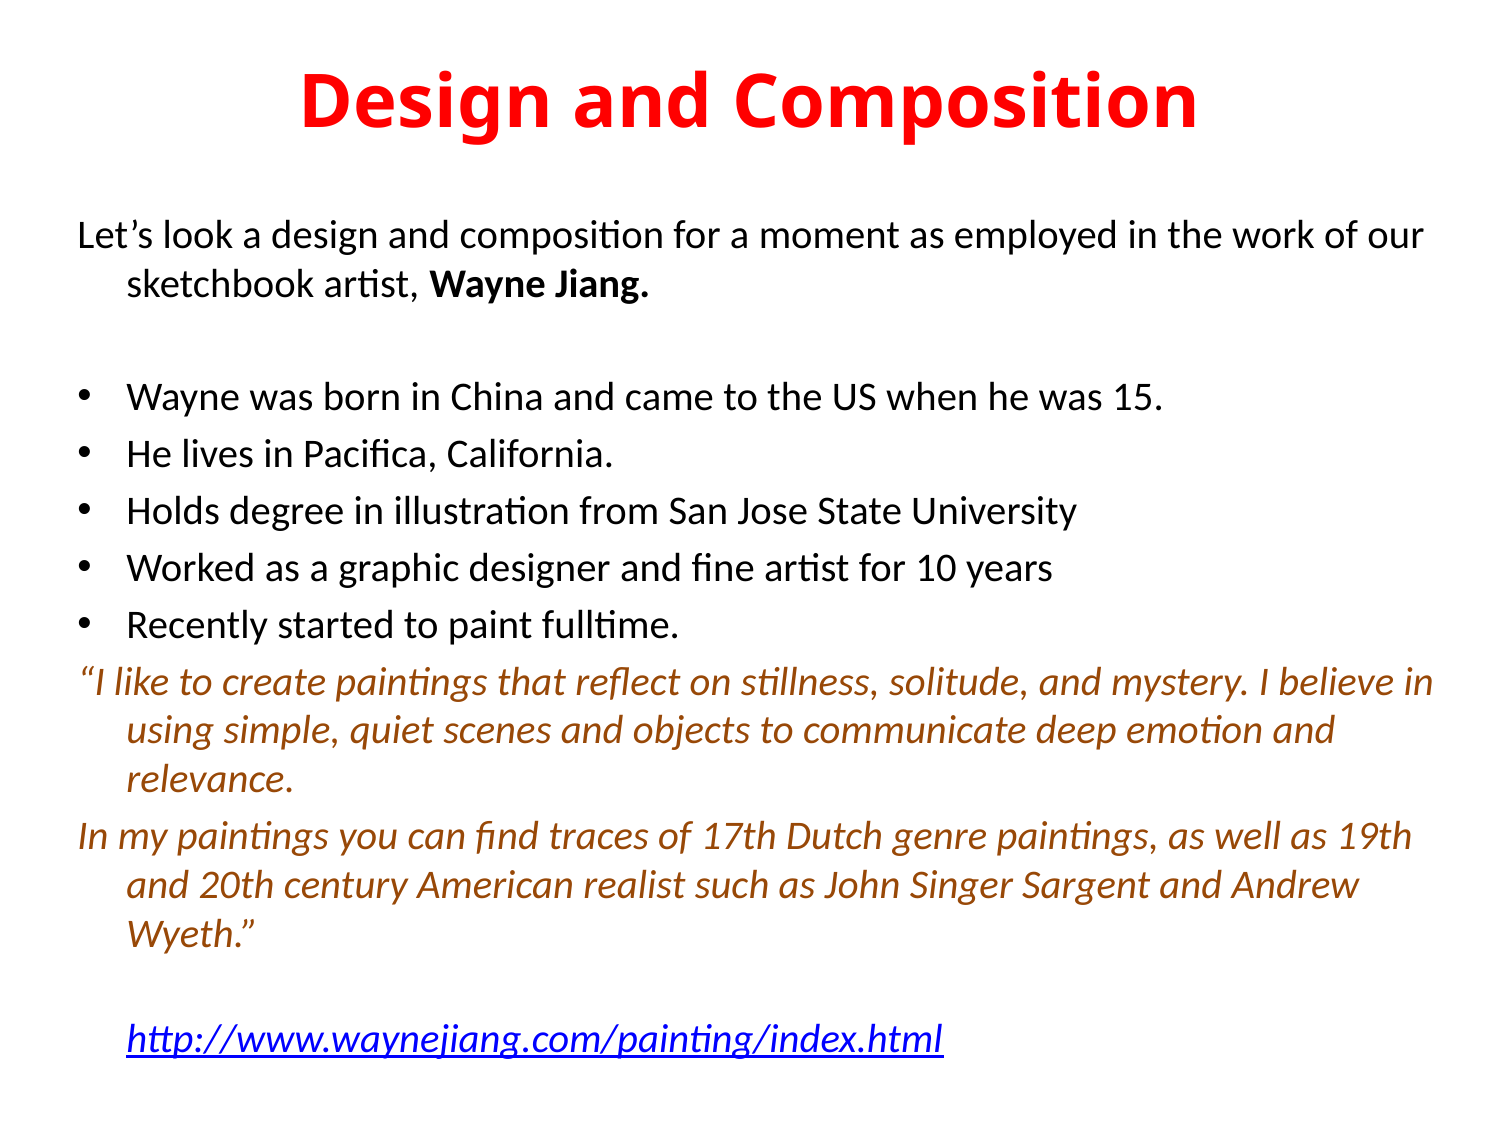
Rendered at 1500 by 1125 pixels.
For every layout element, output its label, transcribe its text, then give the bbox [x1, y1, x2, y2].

list Let’s look a design and composition for a moment as employed in the work of our sketchbook artist, Wayne Jiang. Wayne was born in China and came to the US when he was 15. He lives in Pacifica, California. Holds degree in illustration from San Jose State University Worked as a graphic designer and fine artist for 10 years Recently started to paint fulltime. “I like to create paintings that reflect on stillness, solitude, and mystery. I believe in using simple, quiet scenes and objects to communicate deep emotion and relevance. In my paintings you can find traces of 17th Dutch genre paintings, as well as 19th and 20th century American realist such as John Singer Sargent and Andrew Wyeth.” http://www.waynejiang.com/painting/index.html [62, 200, 1463, 1075]
title Design and Composition [75, 45, 1425, 150]
